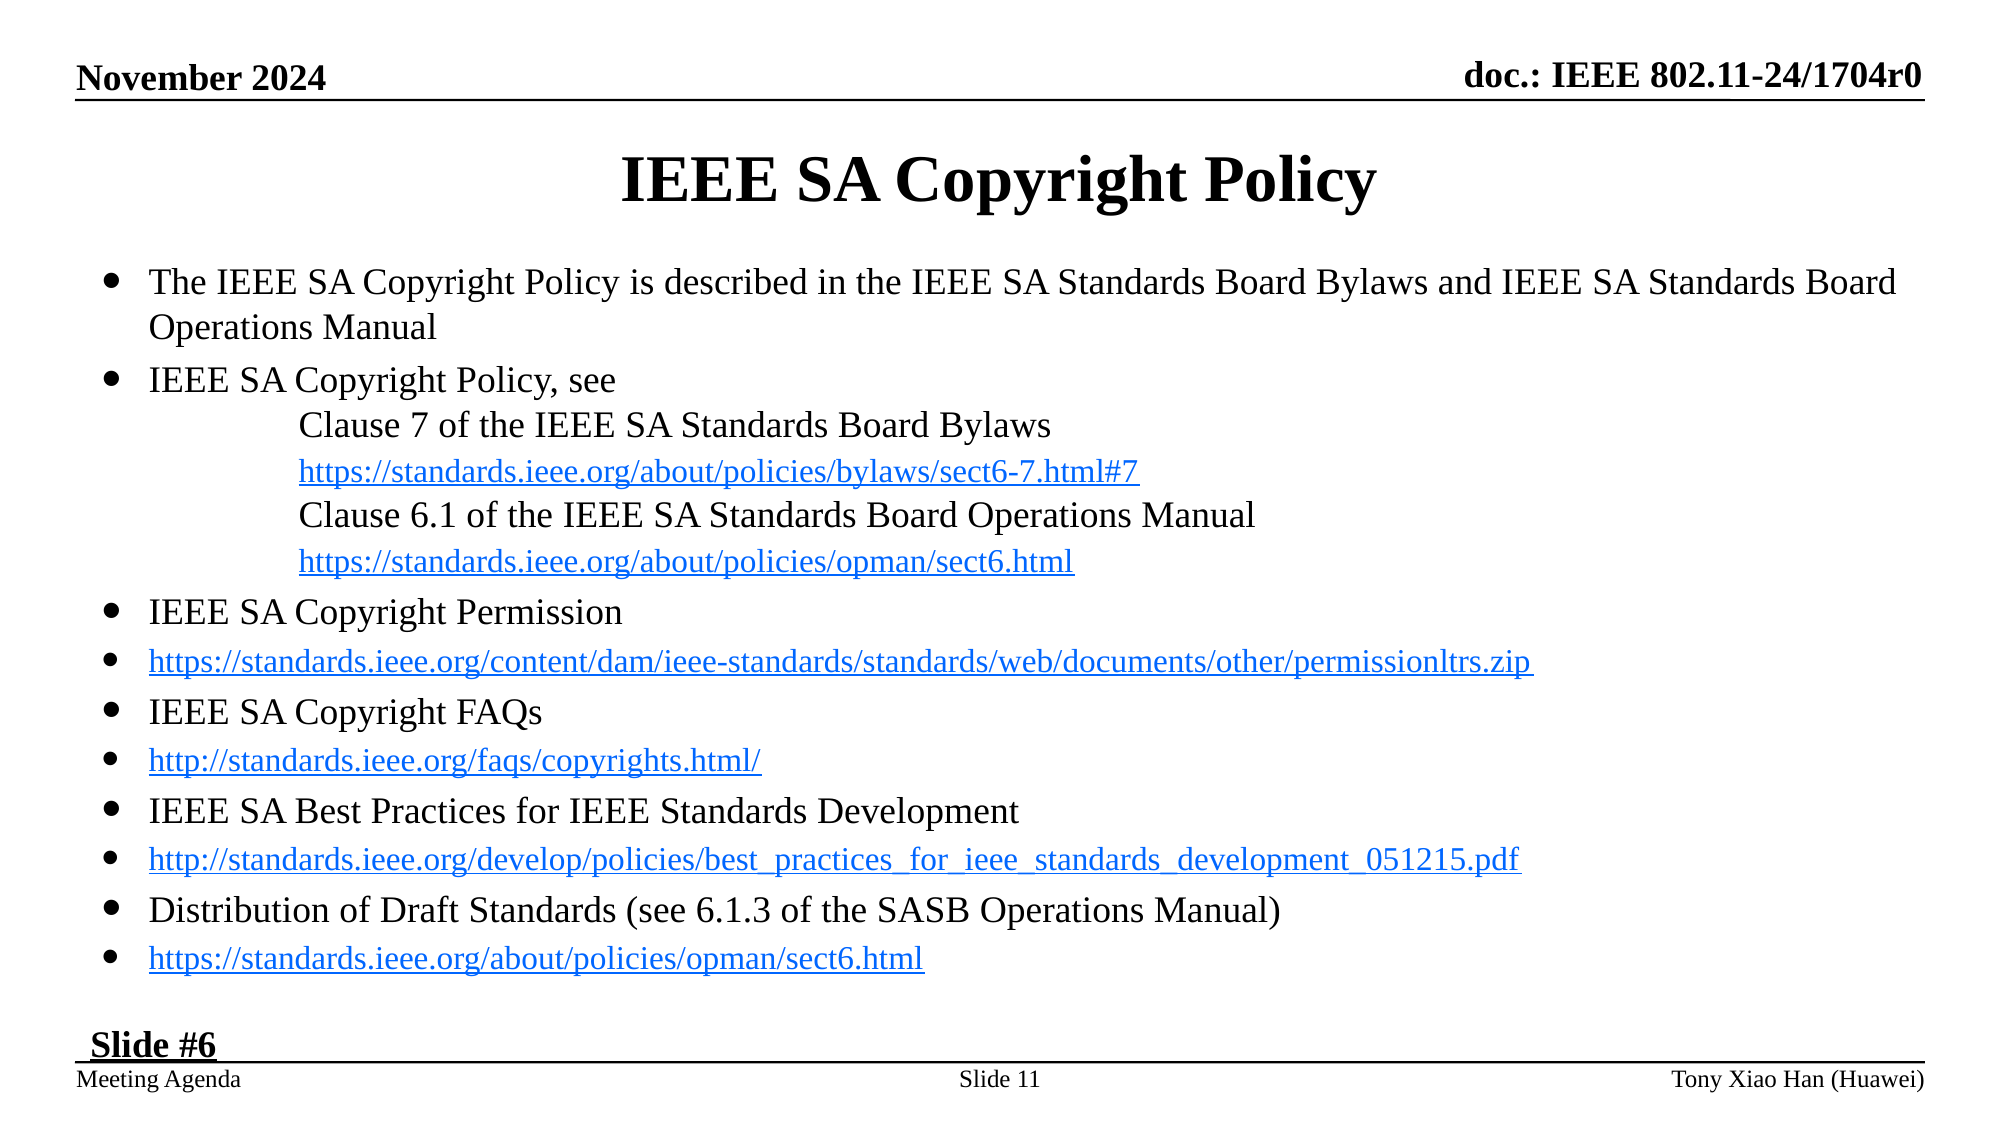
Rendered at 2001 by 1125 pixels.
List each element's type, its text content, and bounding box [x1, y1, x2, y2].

text_box Slide #6 [75, 1012, 232, 1073]
list The IEEE SA Copyright Policy is described in the IEEE SA Standards Board Bylaws and IEEE SA Standards Board Operations Manual IEEE SA Copyright Policy, see Clause 7 of the IEEE SA Standards Board Bylaws https://standards.ieee.org/about/policies/bylaws/sect6-7.html#7 Clause 6.1 of the IEEE SA Standards Board Operations Manual https://standards.ieee.org/about/policies/opman/sect6.html IEEE SA Copyright Permission https://standards.ieee.org/content/dam/ieee-standards/standards/web/documents/other/permissionltrs.zip IEEE SA Copyright FAQs http://standards.ieee.org/faqs/copyrights.html/ IEEE SA Best Practices for IEEE Standards Development http://standards.ieee.org/develop/policies/best_practices_for_ieee_standards_development_051215.pdf Distribution of Draft Standards (see 6.1.3 of the SASB Operations Manual) https://standards.ieee.org/about/policies/opman/sect6.html [75, 249, 1925, 1013]
text_box IEEE SA Copyright Policy [362, 87, 1638, 263]
